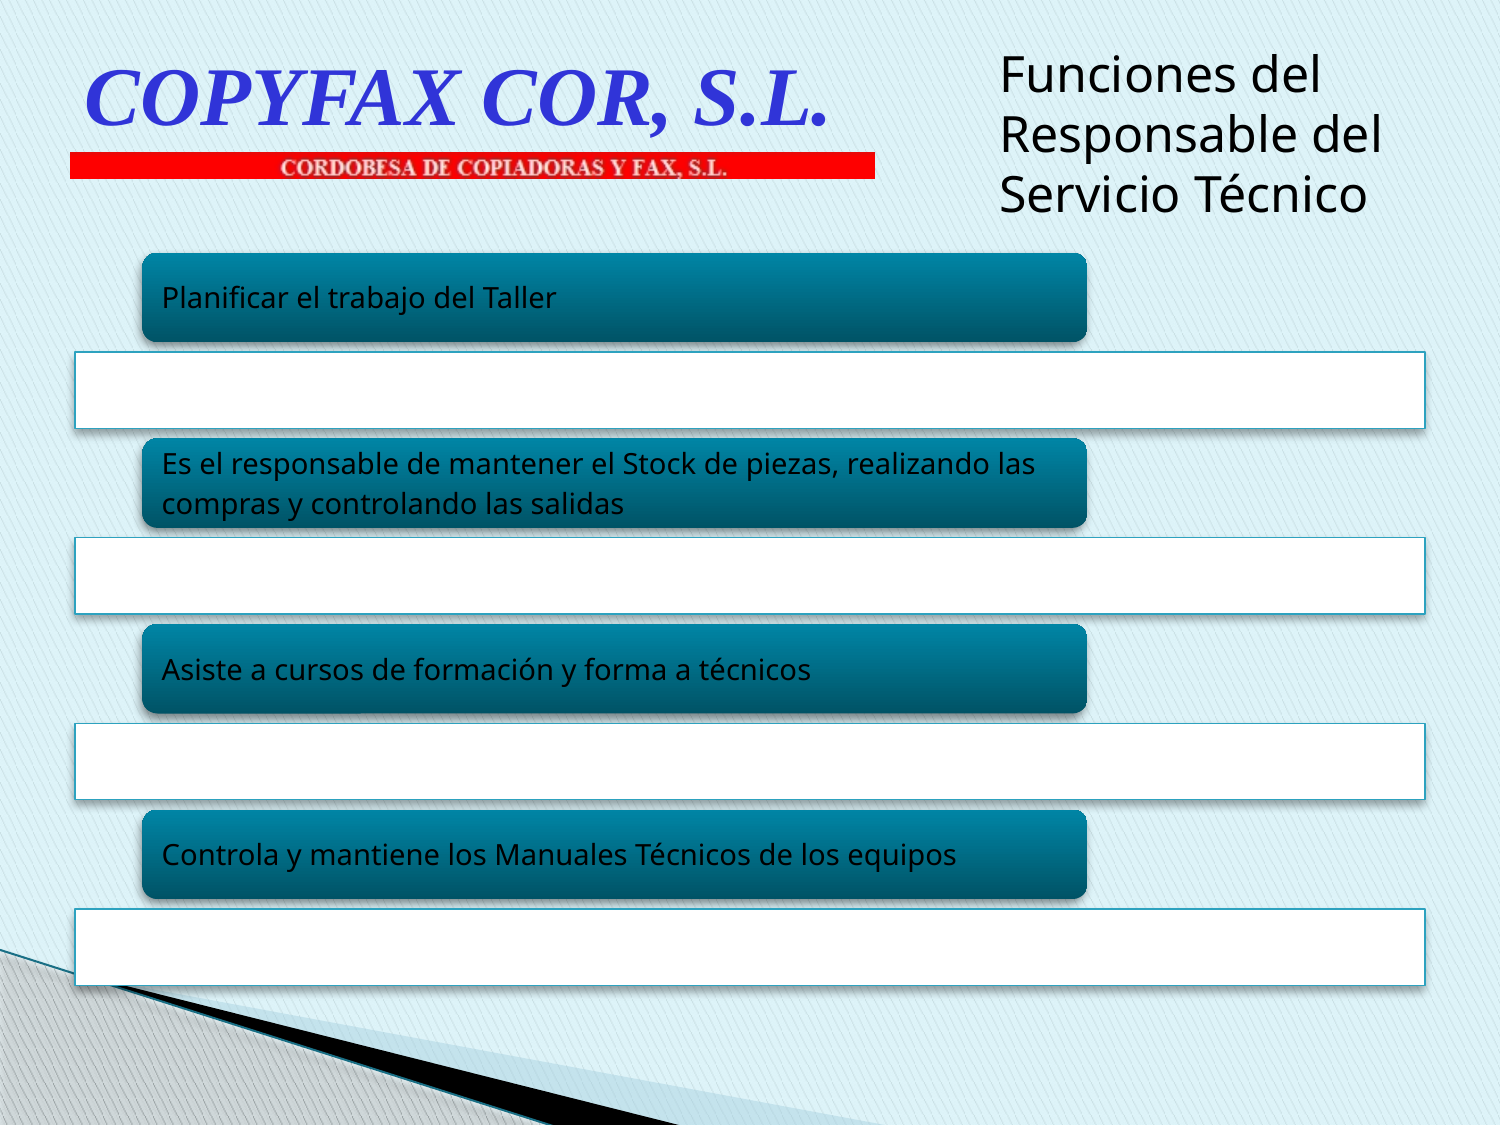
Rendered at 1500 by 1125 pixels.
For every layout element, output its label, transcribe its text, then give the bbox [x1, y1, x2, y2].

picture [70, 152, 876, 180]
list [74, 242, 1426, 986]
text_box COPYFAX COR, S.L. [70, 35, 868, 150]
text_box Funciones del Responsable del Servicio Técnico [984, 35, 1500, 230]
